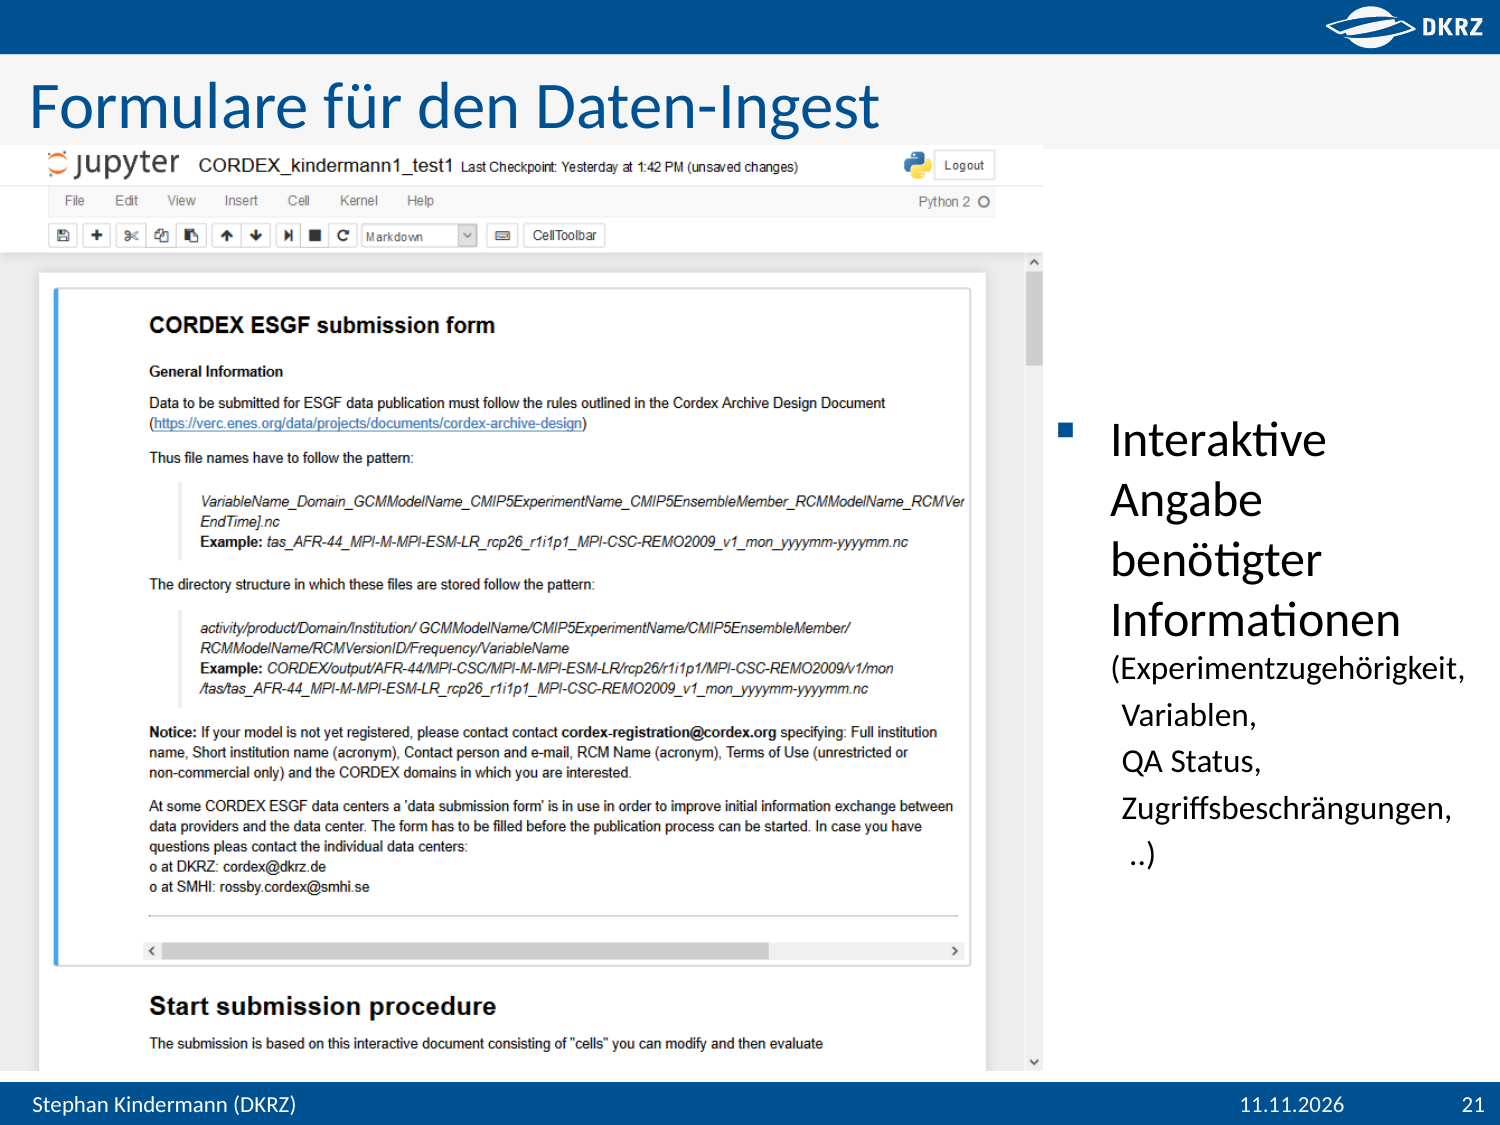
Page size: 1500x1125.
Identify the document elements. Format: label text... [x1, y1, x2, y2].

slide_number 21 [1376, 1082, 1500, 1125]
title Formulare für den Daten-Ingest [0, 54, 1500, 149]
list Interaktive Angabe benötigter Informationen (Experimentzugehörigkeit, Variablen, QA Status, Zugriffsbeschrängungen, ..) [1046, 219, 1500, 1059]
picture [0, 145, 1043, 1071]
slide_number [1187, 1082, 1360, 1125]
